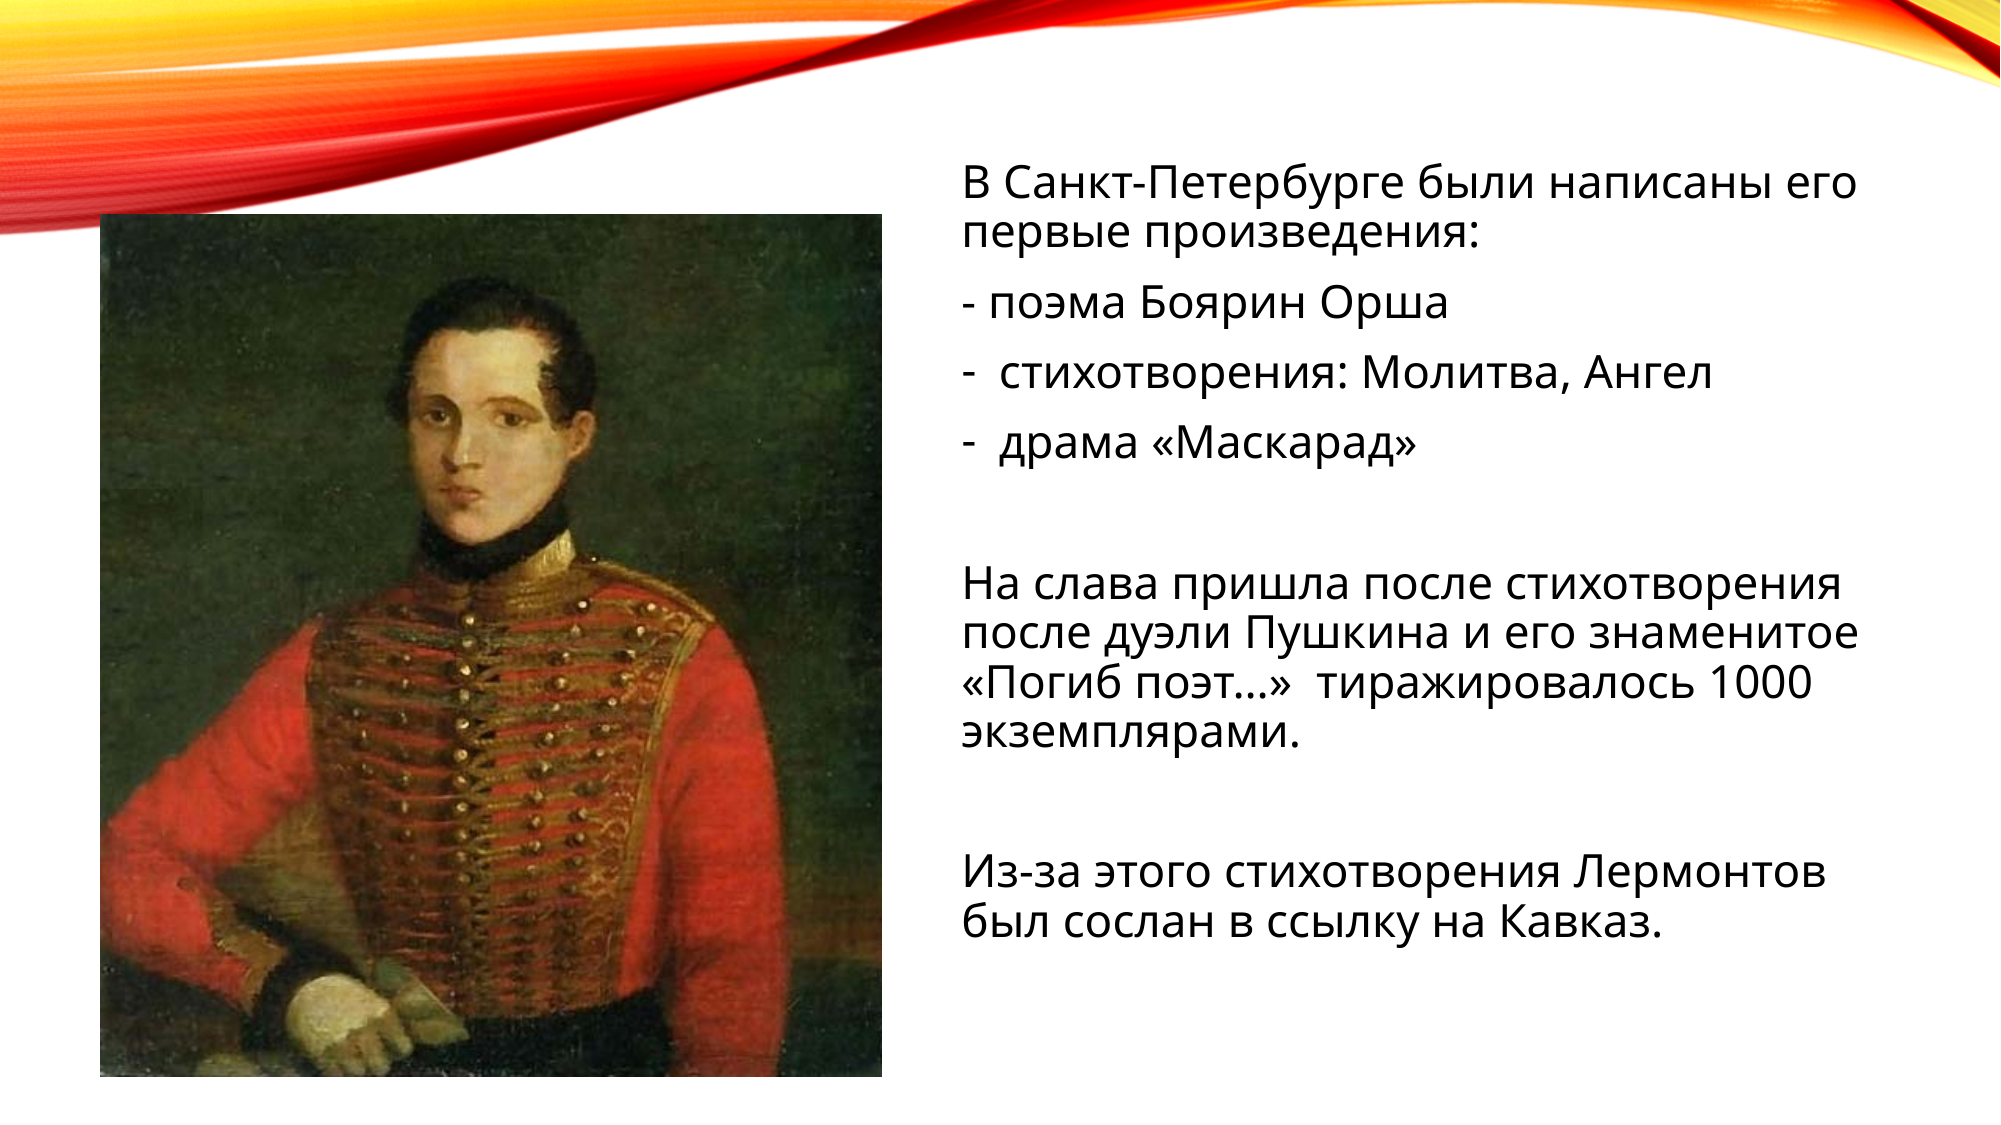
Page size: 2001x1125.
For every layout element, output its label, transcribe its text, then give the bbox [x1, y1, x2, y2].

list В Санкт-Петербурге были написаны его первые произведения: - поэма Боярин Орша стихотворения: Молитва, Ангел драма «Маскарад» На слава пришла после стихотворения после дуэли Пушкина и его знаменитое «Погиб поэт…» тиражировалось 1000 экземплярами. Из-за этого стихотворения Лермонтов был сослан в ссылку на Кавказ. [946, 151, 1888, 976]
picture [0, 0, 2000, 1078]
